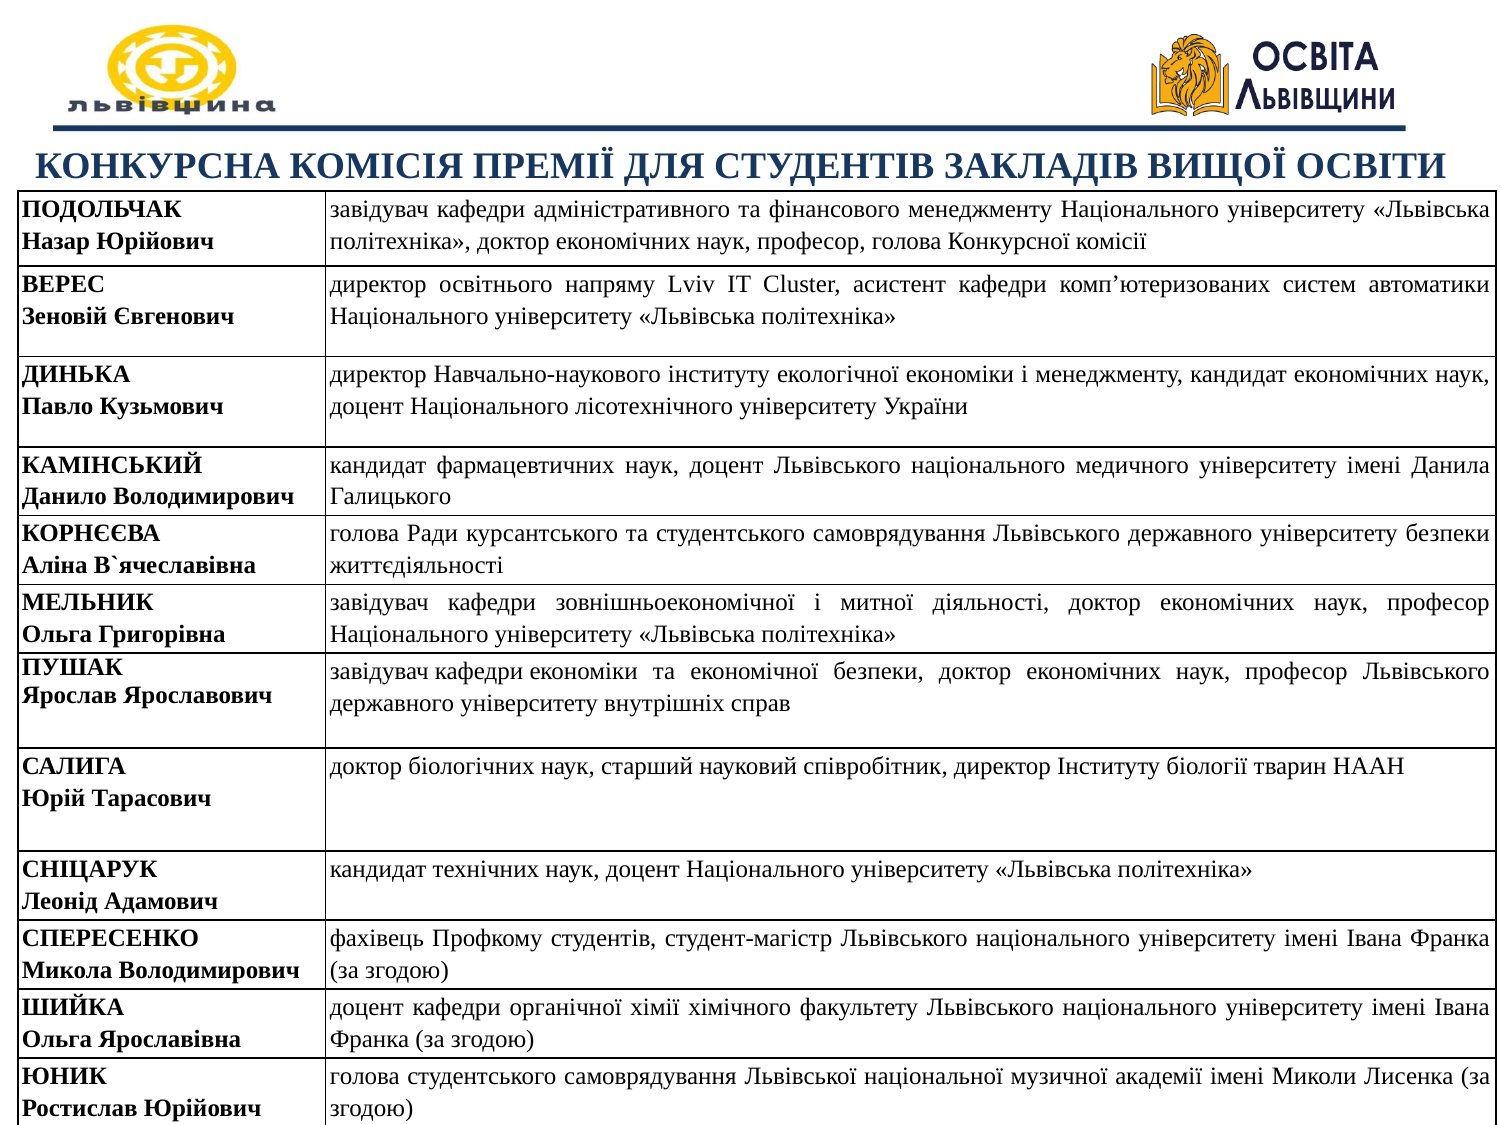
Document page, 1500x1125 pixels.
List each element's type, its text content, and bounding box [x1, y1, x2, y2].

table_cell ЮНИК Ростислав Юрійович [19, 1059, 325, 1125]
table_cell ДИНЬКА Павло Кузьмович [19, 357, 325, 446]
table_cell голова студентського самоврядування Львівської національної музичної академії імені Миколи Лисенка (за згодою) [326, 1059, 1495, 1125]
table_cell ПУШАК Ярослав Ярославович [19, 654, 325, 747]
picture [1151, 34, 1406, 116]
table_cell доцент кафедри органічної хімії хімічного факультету Львівського національного університету імені Івана Франка (за згодою) [326, 990, 1495, 1057]
table_cell завідувач кафедри зовнішньоекономічної і митної діяльності, доктор економічних наук, професор Національного університету «Львівська політехніка» [326, 585, 1495, 652]
table_header ПОДОЛЬЧАК Назар Юрійович [19, 192, 325, 265]
table_cell ШИЙКА Ольга Ярославівна [19, 990, 325, 1057]
table_cell кандидат технічних наук, доцент Національного університету «Львівська політехніка» [326, 852, 1495, 919]
table_cell фахівець Профкому студентів, студент-магістр Львівського національного університету імені Івана Франка (за згодою) [326, 921, 1495, 988]
table_cell МЕЛЬНИК Ольга Григорівна [19, 585, 325, 652]
table_cell голова Ради курсантського та студентського самоврядування Львівського державного університету безпеки життєдіяльності [326, 516, 1495, 584]
table_cell кандидат фармацевтичних наук, доцент Львівського національного медичного університету імені Данила Галицького [326, 448, 1495, 515]
table_cell директор освітнього напряму Lviv IT Cluster, асистент кафедри комп’ютеризованих систем автоматики Національного університету «Львівська політехніка» [326, 267, 1495, 356]
table_cell КАМІНСЬКИЙ Данило Володимирович [19, 448, 325, 515]
table_cell КОРНЄЄВА Аліна В`ячеславівна [19, 516, 325, 584]
table_cell ВЕРЕС Зеновій Євгенович [19, 267, 325, 356]
table_header завідувач кафедри адміністративного та фінансового менеджменту Національного університету «Львівська політехніка», доктор економічних наук, професор, голова Конкурсної комісії [326, 192, 1495, 265]
table_cell САЛИГА Юрій Тарасович [19, 749, 325, 850]
table_cell СПЕРЕСЕНКО Микола Володимирович [19, 921, 325, 988]
text_box [293, 125, 1406, 132]
table_cell директор Навчально-наукового інституту екологічної економіки і менеджменту, кандидат економічних наук, доцент Національного лісотехнічного університету України [326, 357, 1495, 446]
text_box КОНКУРСНА КОМІСІЯ ПРЕМІЇ ДЛЯ СТУДЕНТІВ ЗАКЛАДІВ ВИЩОЇ ОСВІТИ [0, 133, 1486, 194]
table_cell доктор біологічних наук, старший науковий співробітник, директор Інституту біології тварин НААН [326, 749, 1495, 850]
table_cell СНІЦАРУК Леонід Адамович [19, 852, 325, 919]
picture [52, 0, 290, 156]
table_cell завідувач кафедри економіки та економічної безпеки, доктор економічних наук, професор Львівського державного університету внутрішніх справ [326, 654, 1495, 747]
